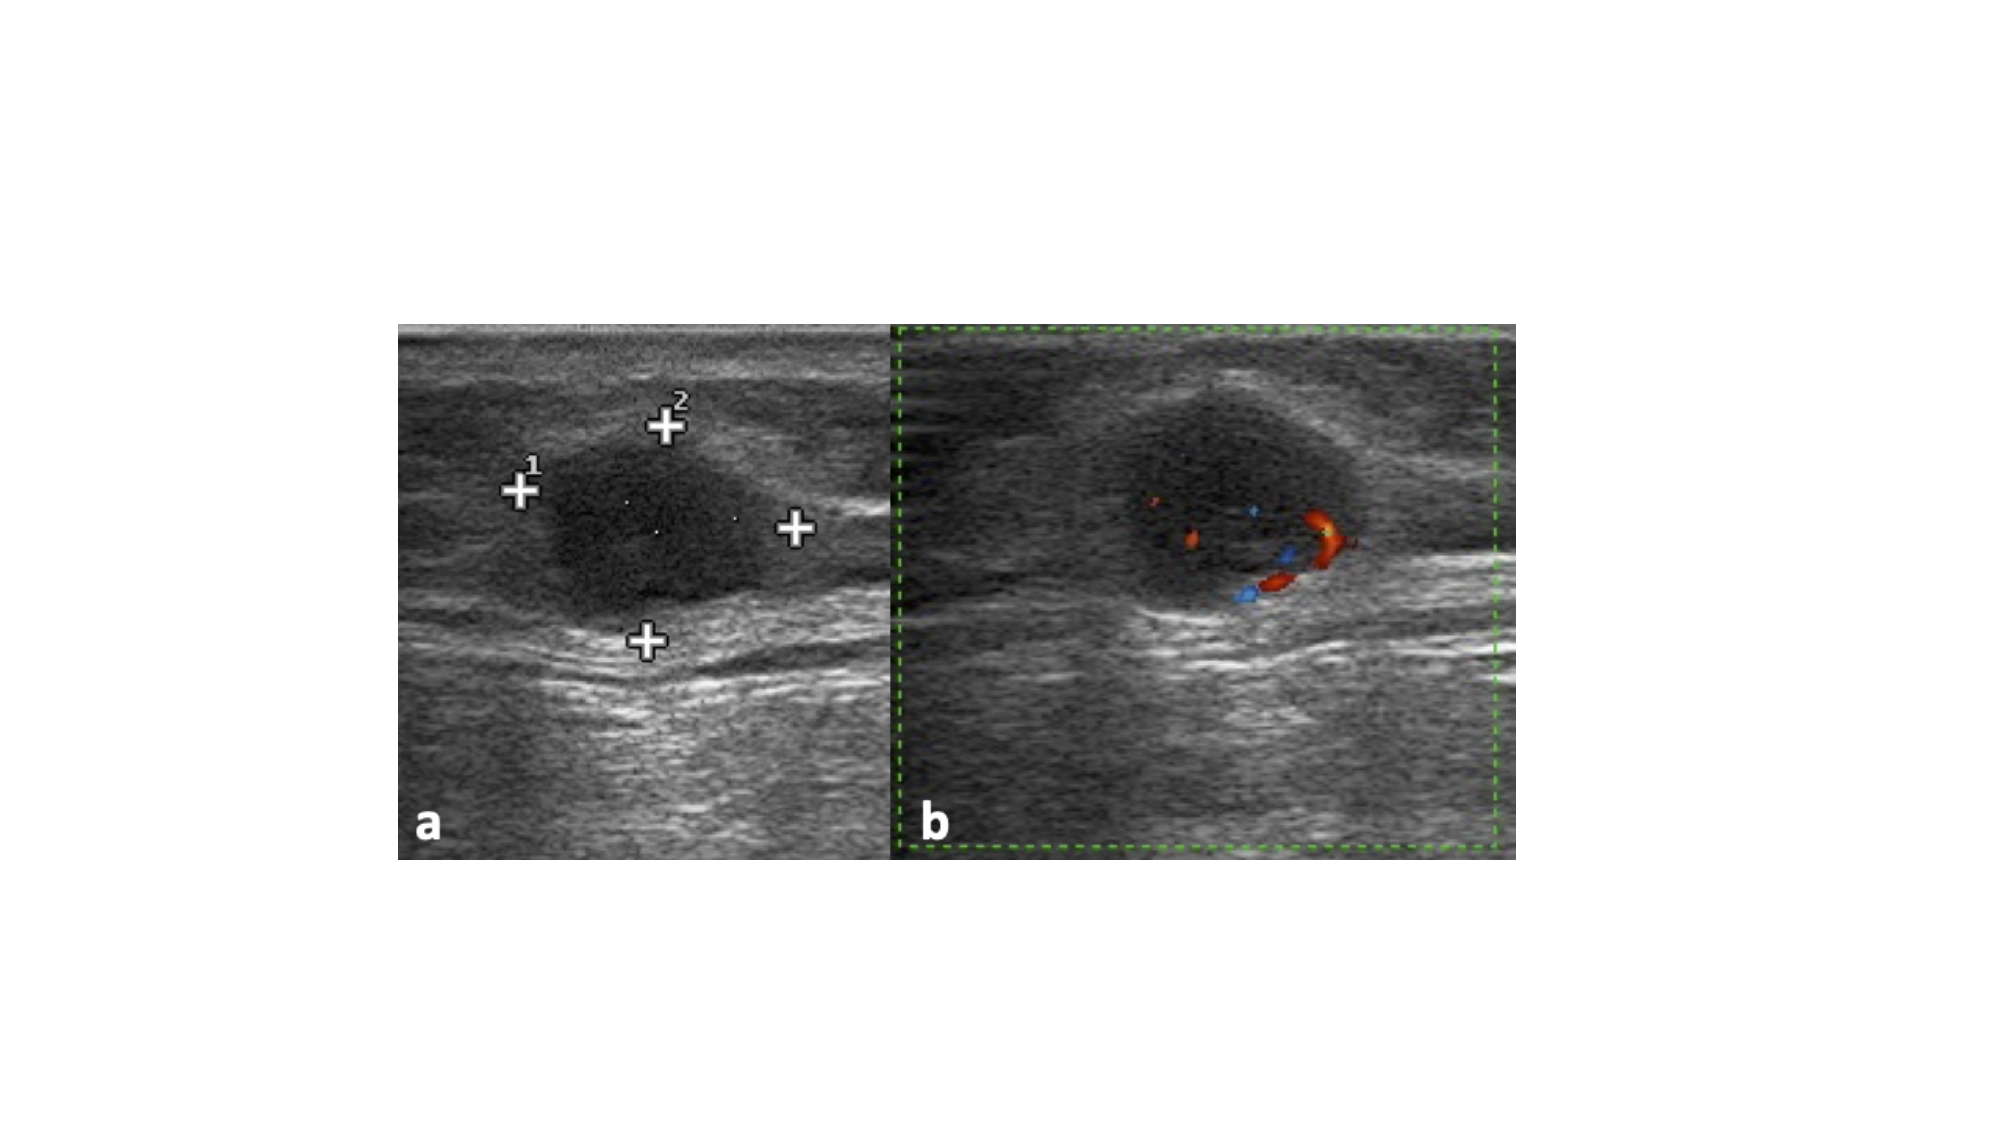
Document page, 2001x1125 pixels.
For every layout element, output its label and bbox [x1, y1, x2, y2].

list [398, 324, 1516, 860]
